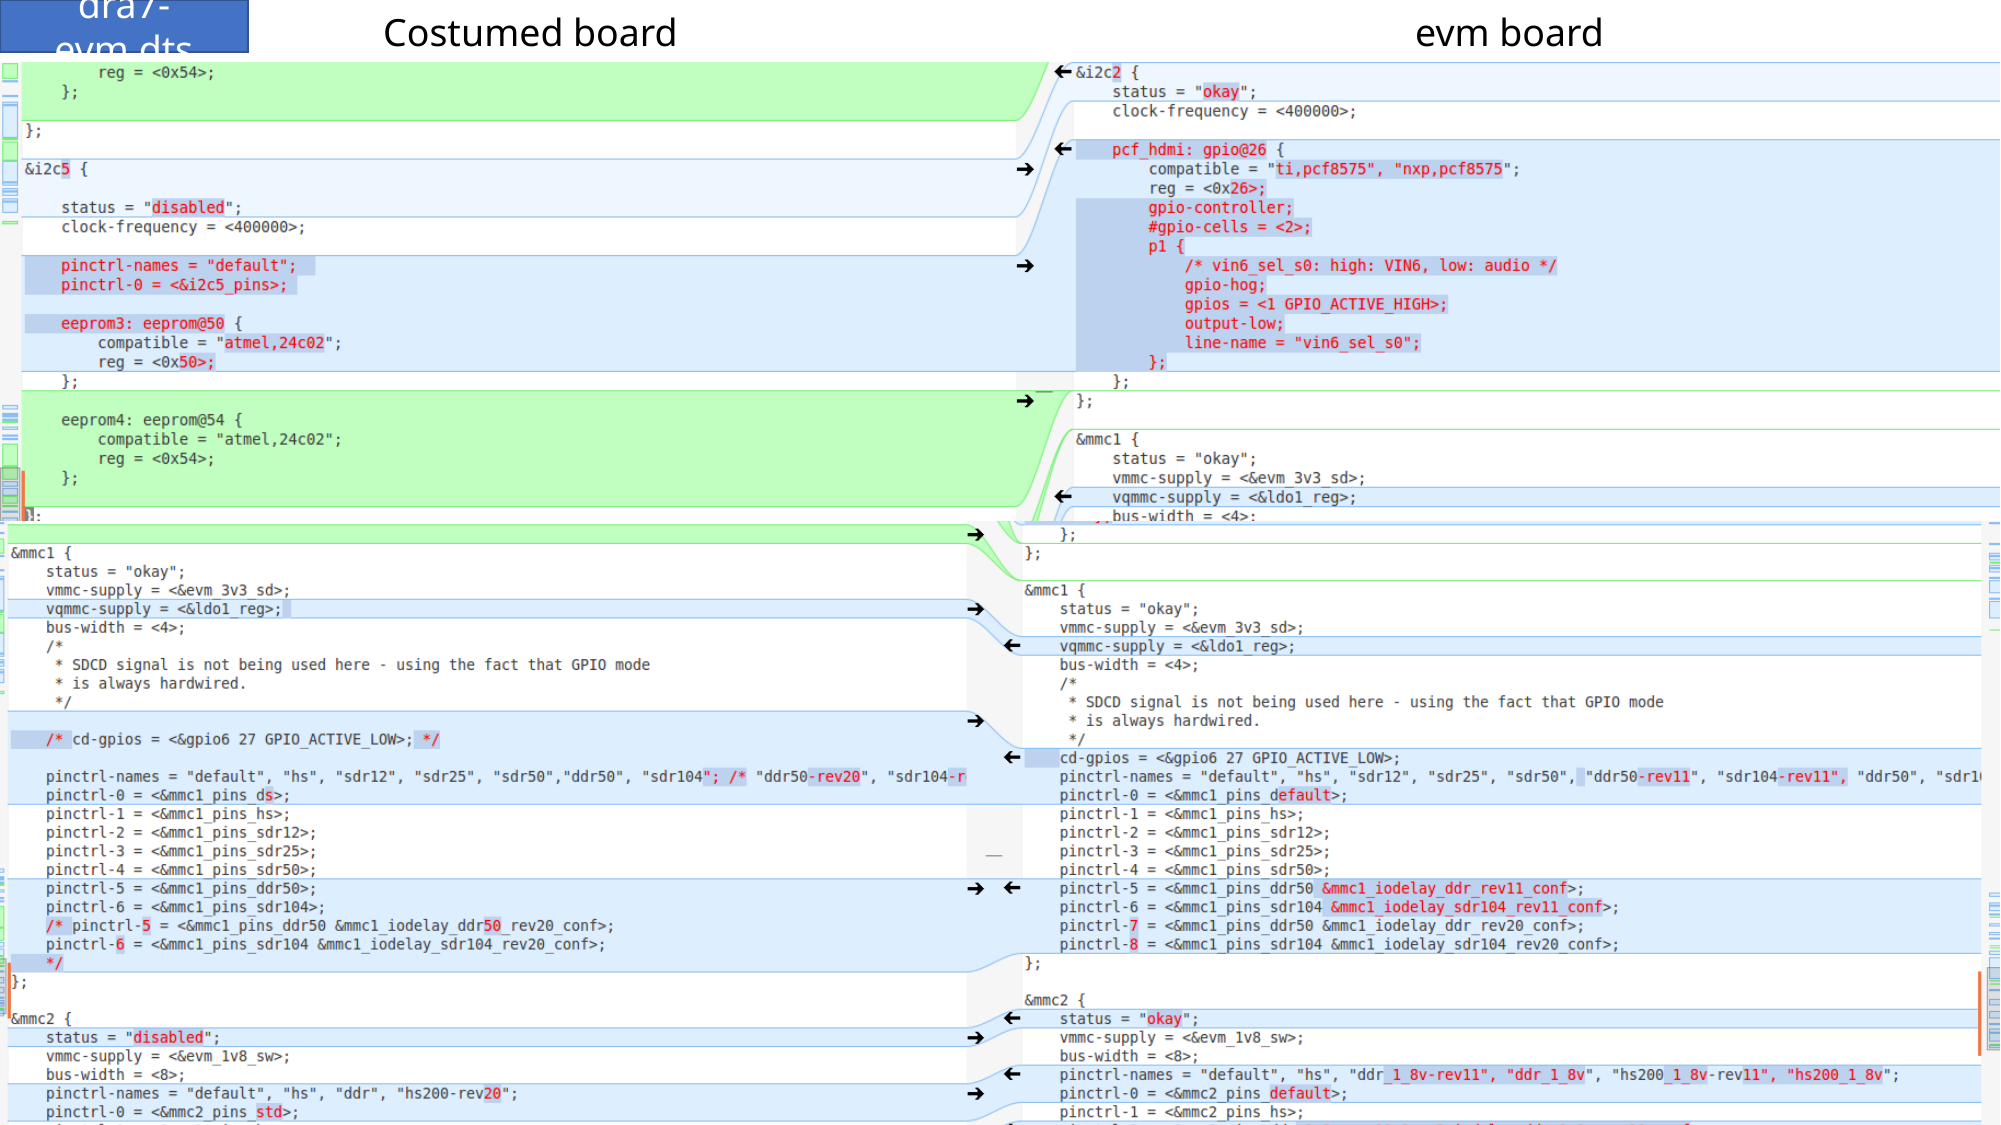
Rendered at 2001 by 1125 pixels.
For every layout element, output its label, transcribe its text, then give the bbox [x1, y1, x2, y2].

text_box evm board [1400, 1, 1742, 62]
text_box Costumed board [368, 1, 710, 62]
picture [0, 62, 2000, 1125]
text_box dra7-evm.dts [0, 0, 249, 53]
